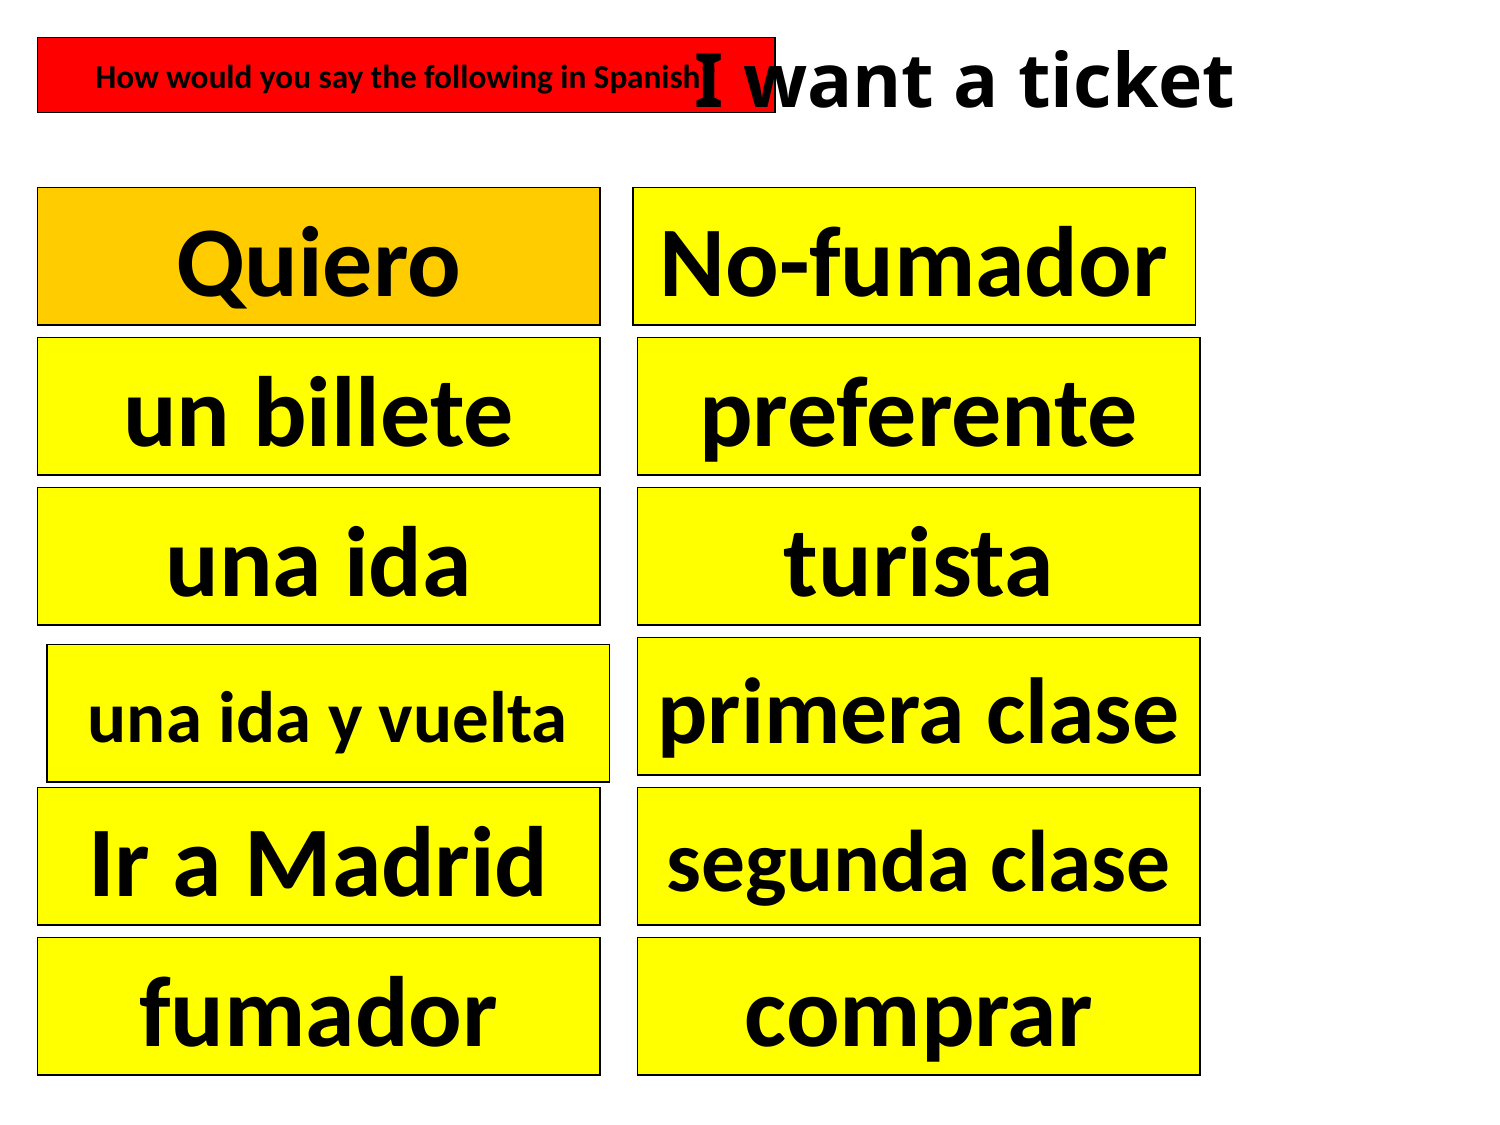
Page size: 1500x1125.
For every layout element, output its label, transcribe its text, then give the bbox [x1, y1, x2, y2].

text_box una ida [37, 487, 600, 625]
text_box segunda clase [637, 787, 1200, 925]
text_box How would you say the following in Spanish? [37, 37, 679, 113]
text_box fumador [37, 937, 600, 1075]
text_box comprar [637, 937, 1200, 1075]
text_box un billete [37, 337, 600, 475]
text_box Quiero [37, 187, 600, 325]
text_box Ir a Madrid [37, 787, 600, 925]
text_box No-fumador [632, 187, 1196, 325]
text_box I want a ticket [679, 24, 1251, 130]
text_box preferente [637, 337, 1200, 475]
text_box una ida y vuelta [46, 644, 610, 782]
text_box turista [637, 487, 1200, 625]
text_box primera clase [637, 637, 1200, 775]
